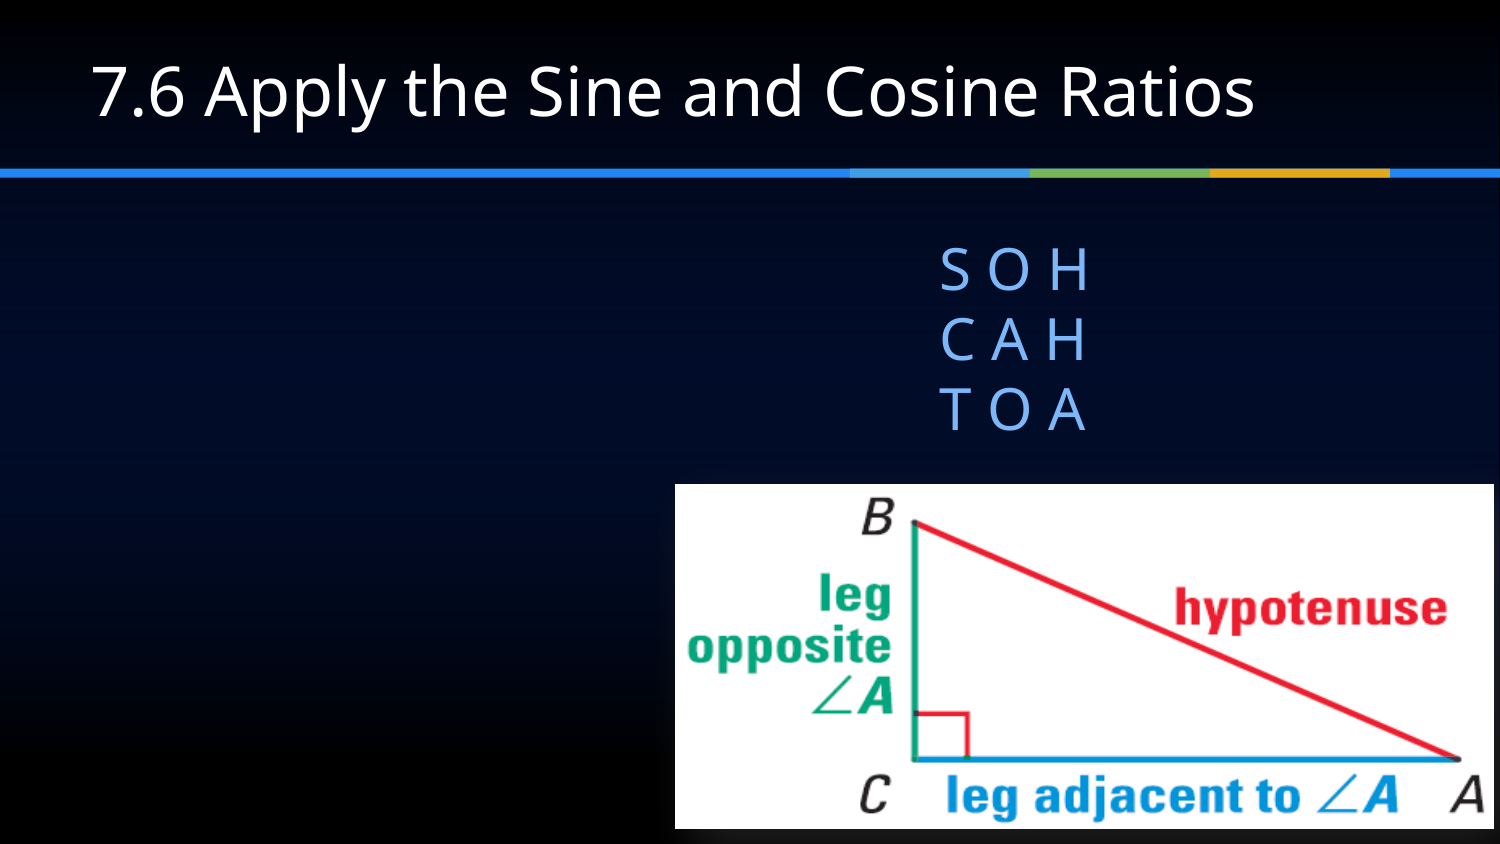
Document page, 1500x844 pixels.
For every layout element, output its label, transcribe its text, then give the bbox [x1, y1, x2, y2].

title 7.6 Apply the Sine and Cosine Ratios [75, 18, 1425, 160]
picture [674, 483, 1495, 830]
text_box S O H C A H T O A [924, 225, 1188, 450]
